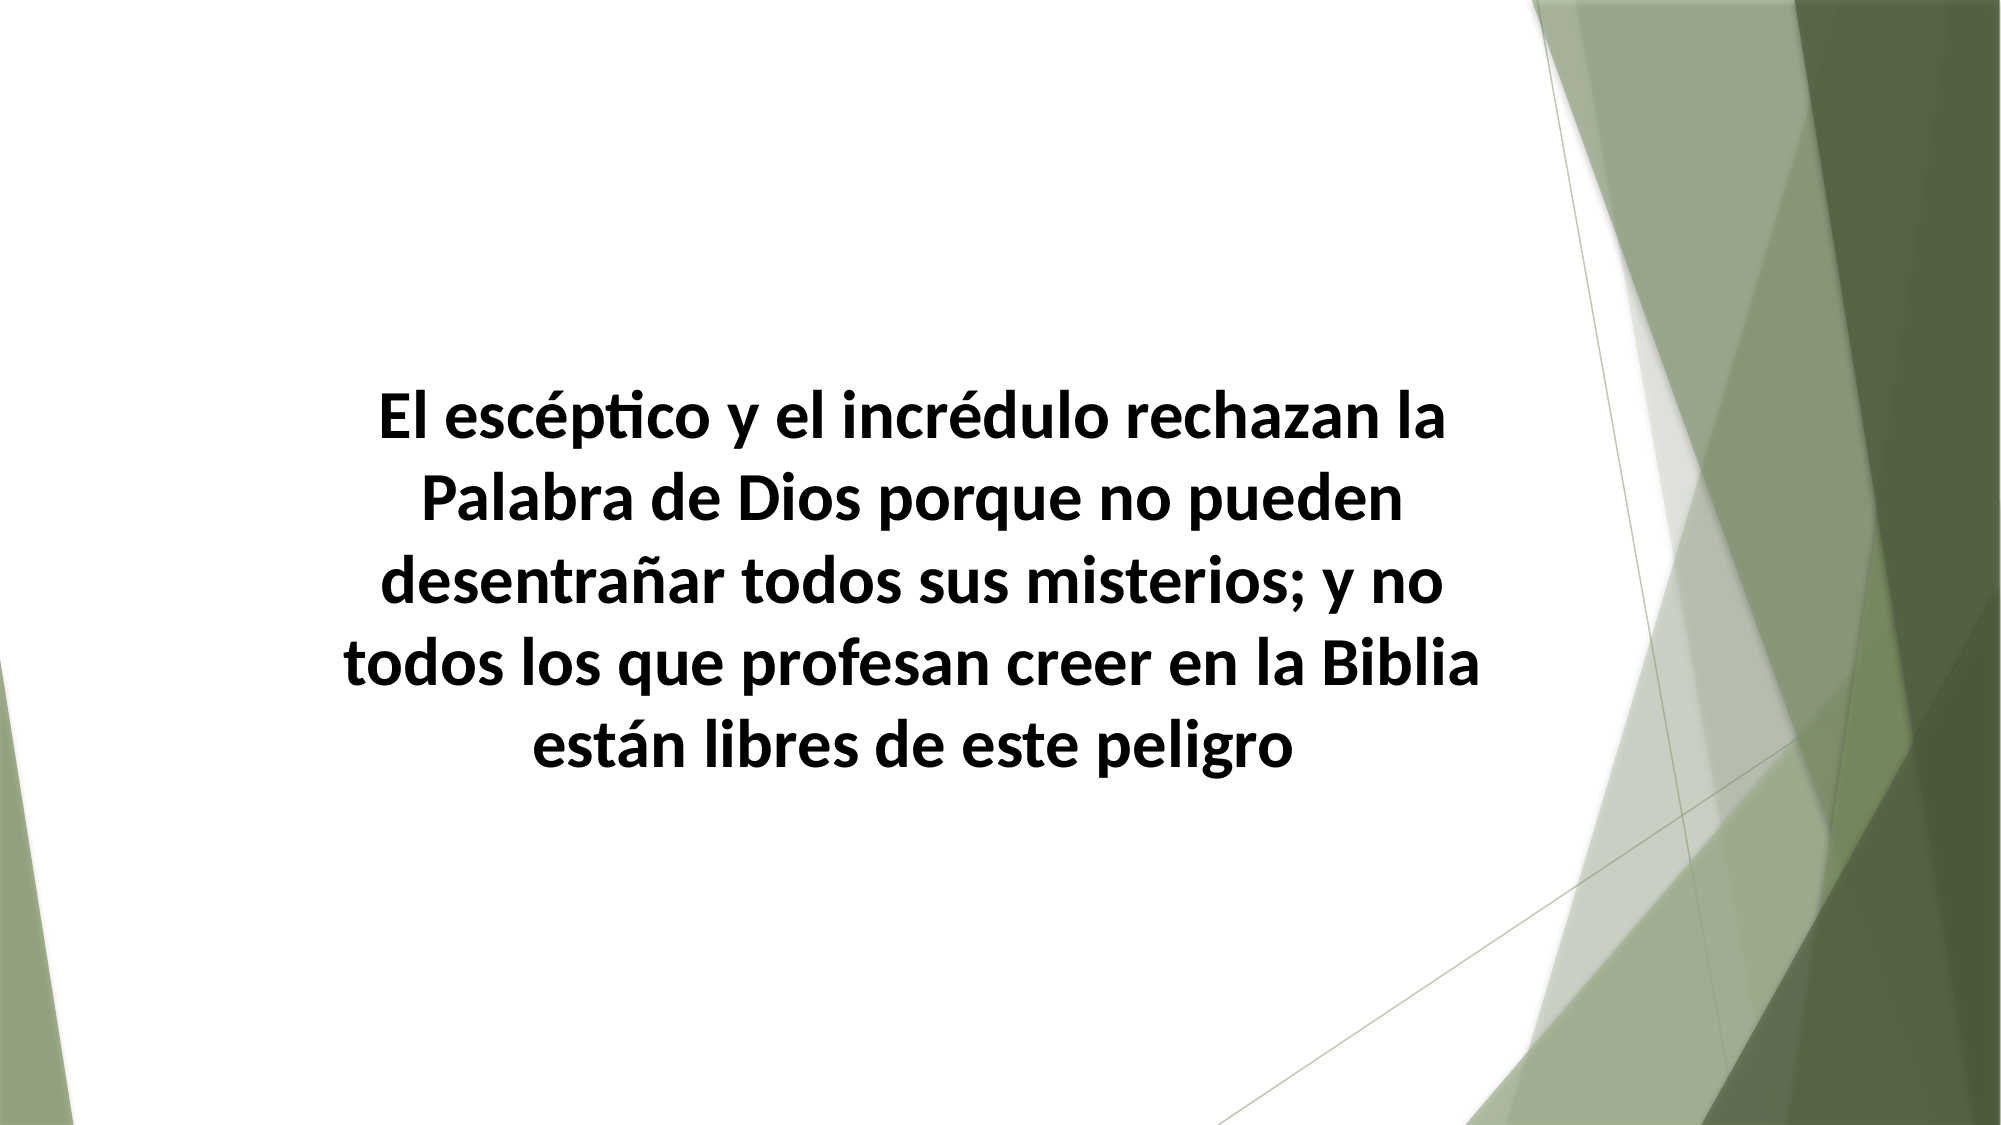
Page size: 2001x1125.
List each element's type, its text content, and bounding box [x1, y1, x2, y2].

text_box El escéptico y el incrédulo rechazan la Palabra de Dios porque no pueden desentrañar todos sus misterios; y no todos los que profesan creer en la Biblia están libres de este peligro [297, 362, 1530, 789]
